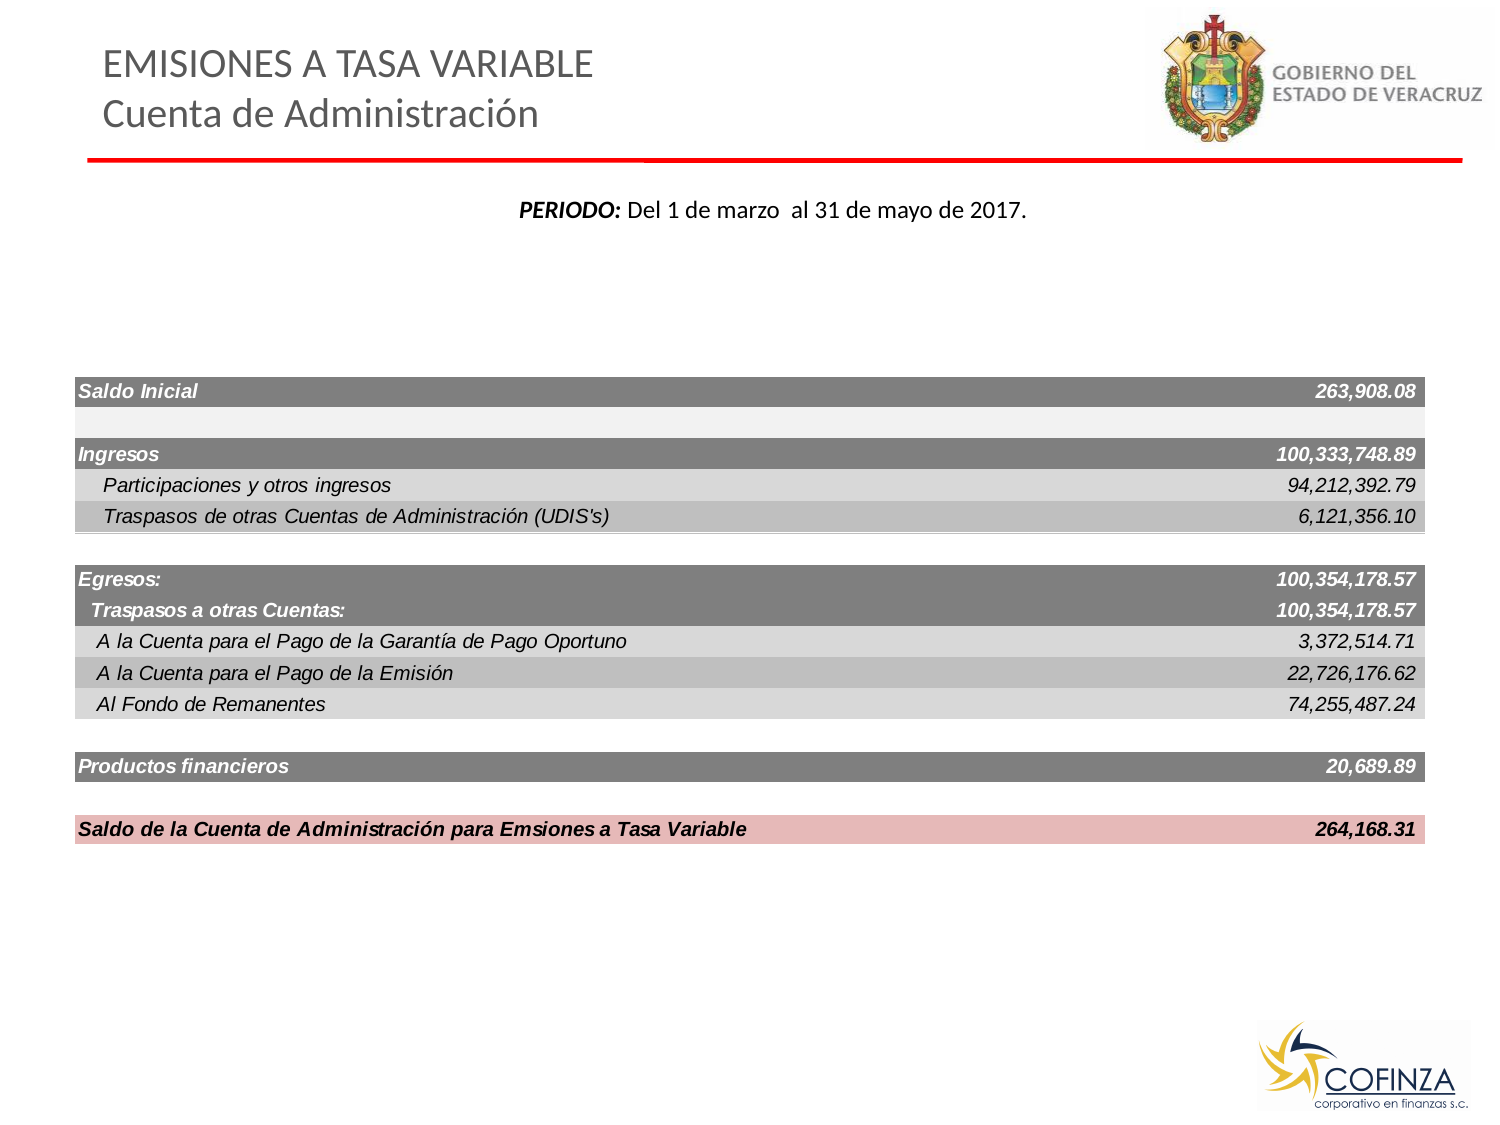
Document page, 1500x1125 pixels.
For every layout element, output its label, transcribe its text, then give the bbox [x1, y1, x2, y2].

picture [73, 375, 1427, 847]
text_box PERIODO: Del 1 de marzo al 31 de mayo de 2017. [88, 185, 1459, 262]
picture [1145, 7, 1495, 150]
picture [1257, 1020, 1471, 1111]
title EMISIONES A TASA VARIABLE Cuenta de Administración [87, 23, 1366, 149]
